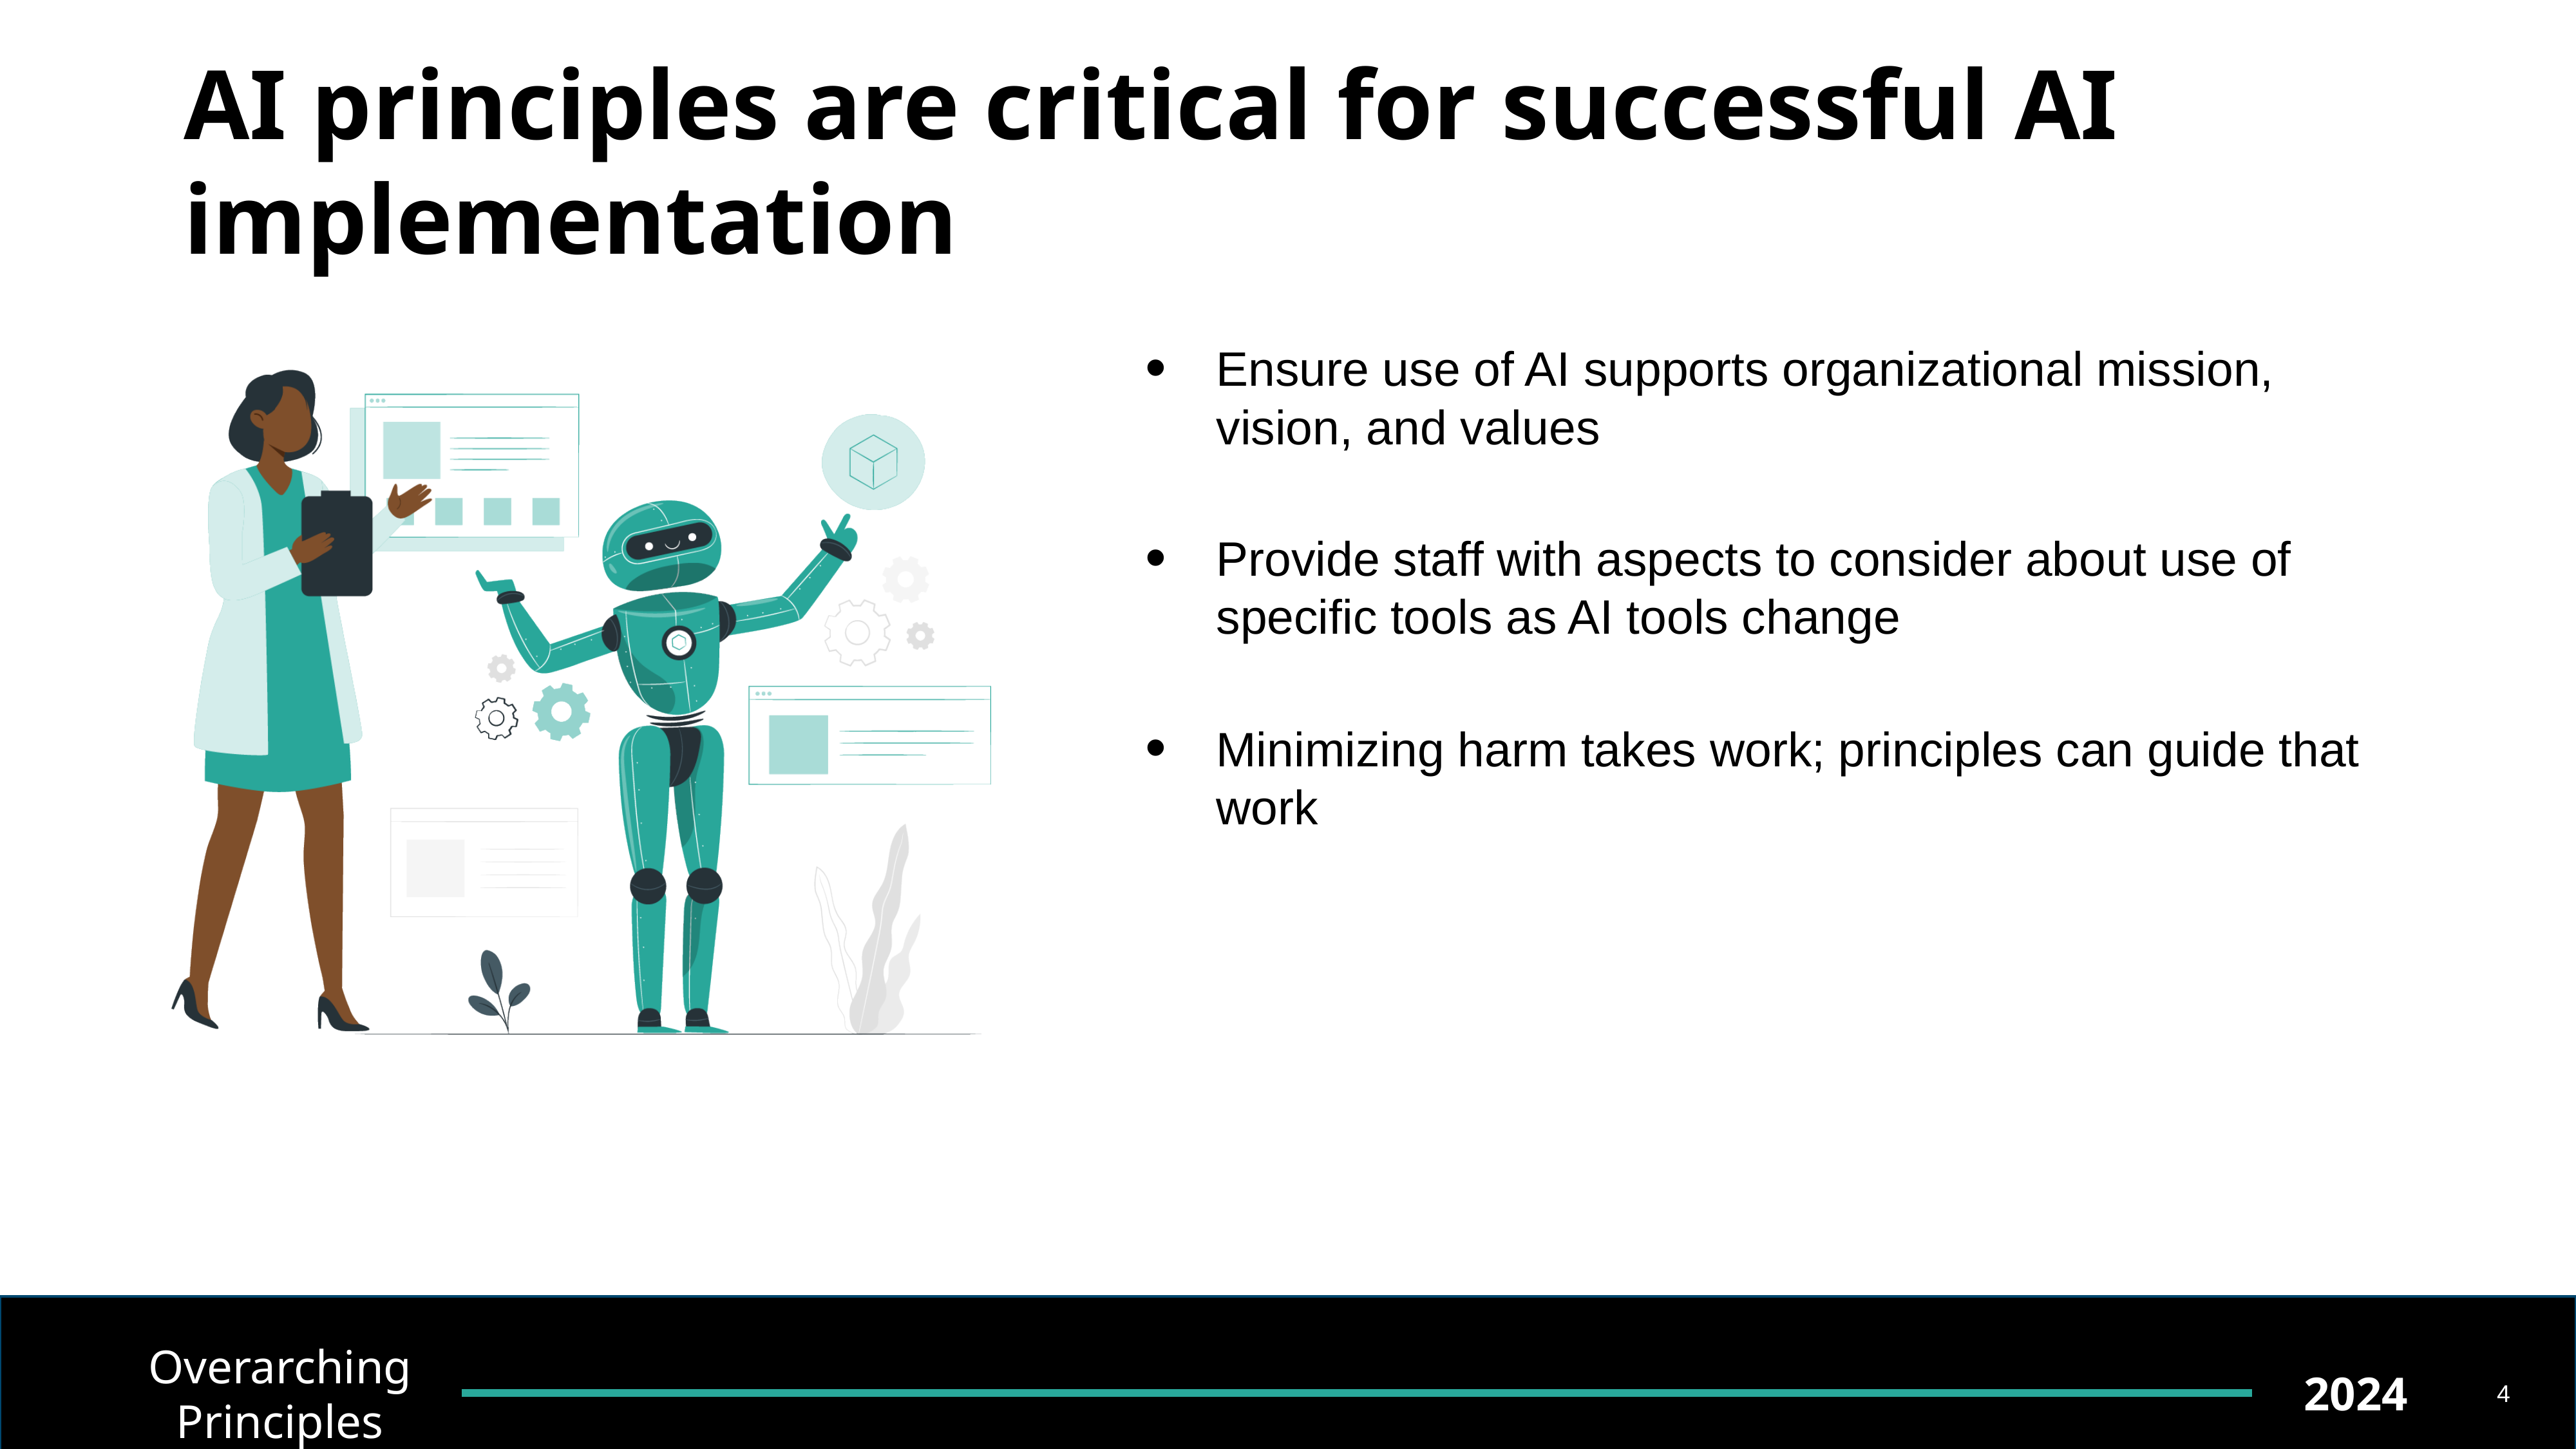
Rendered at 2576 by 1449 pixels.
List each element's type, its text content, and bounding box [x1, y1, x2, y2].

title AI principles are critical for successful AI implementation [178, 37, 2398, 279]
list Ensure use of AI supports organizational mission, vision, and values Provide staff with aspects to consider about use of specific tools as AI tools change Minimizing harm takes work; principles can guide that work [1114, 332, 2398, 1259]
picture [171, 370, 991, 1035]
